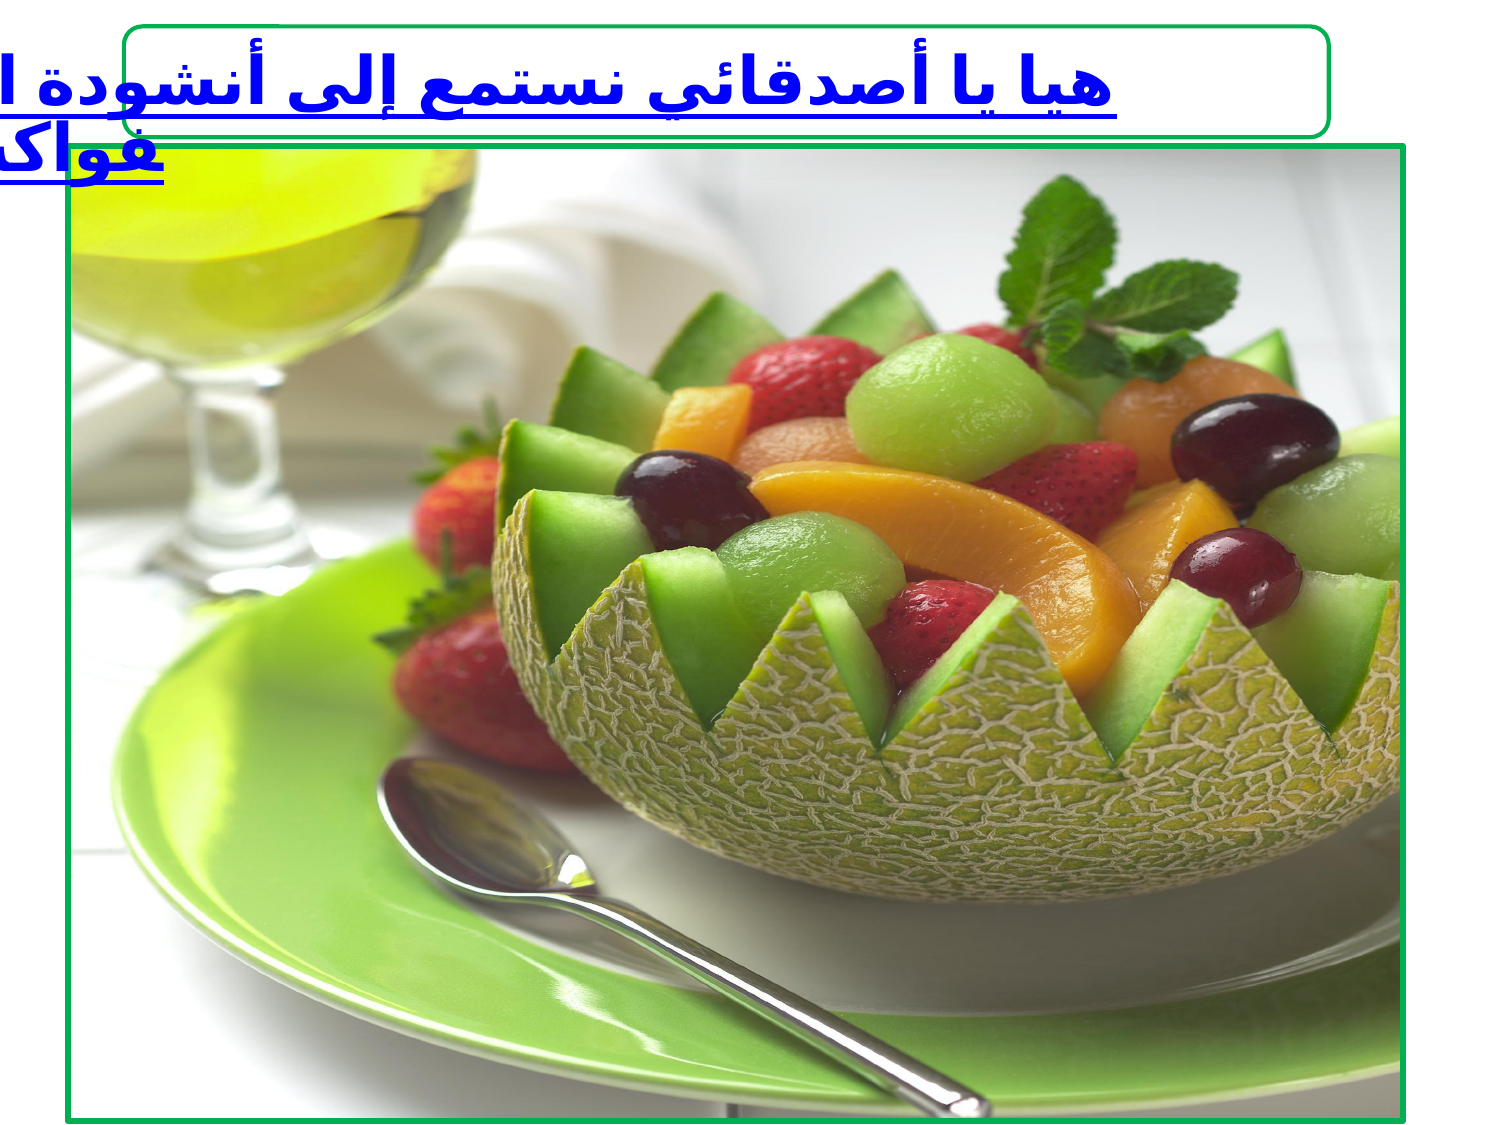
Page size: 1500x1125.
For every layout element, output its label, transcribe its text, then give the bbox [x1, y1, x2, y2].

text_box هيا يا أصدقائي نستمع إلى أنشودة الفواكه [121, 24, 1331, 140]
picture [70, 148, 1400, 1118]
